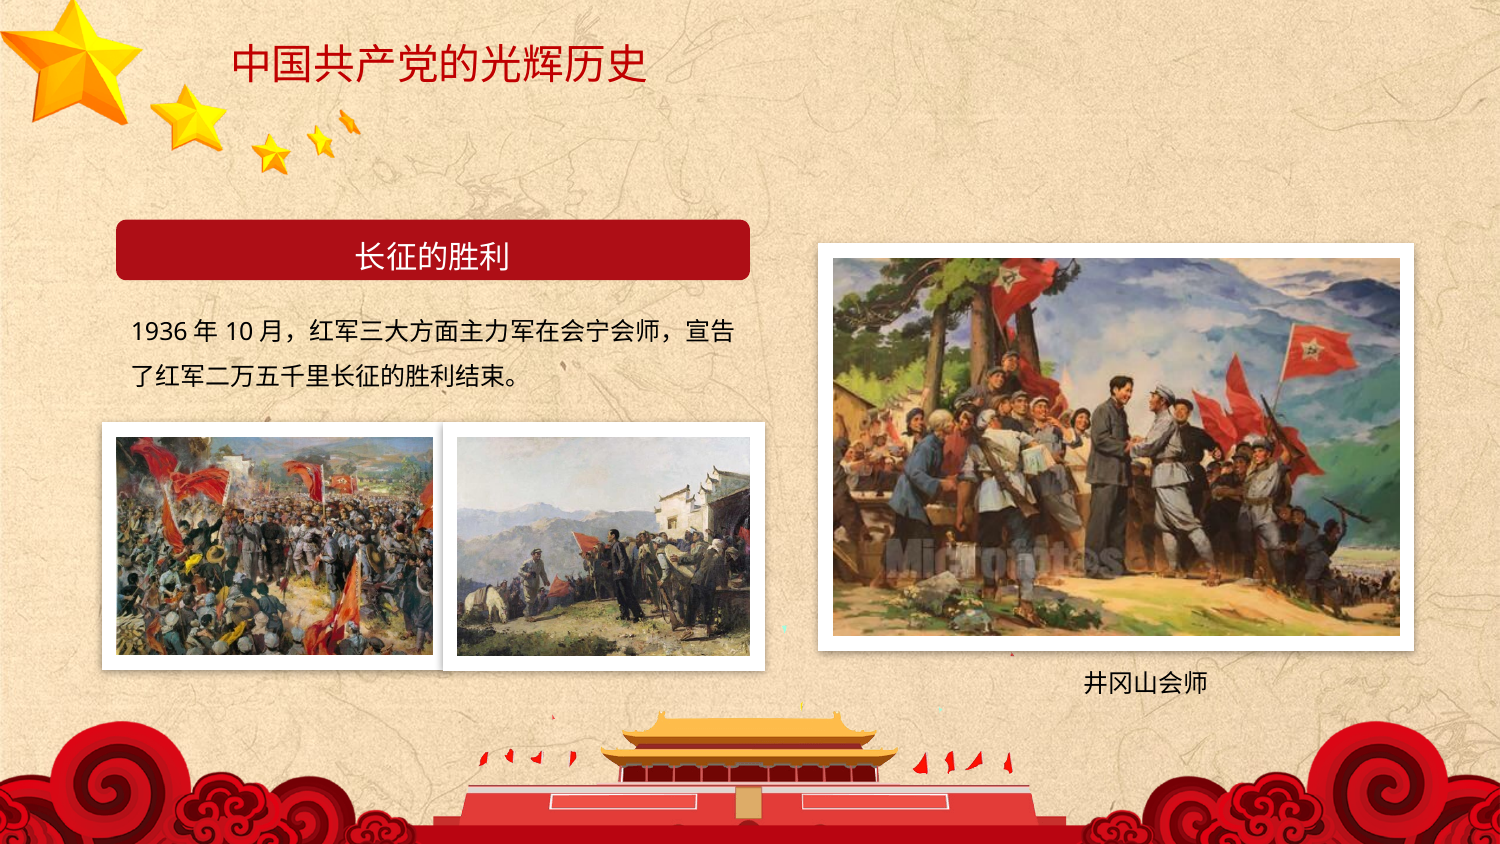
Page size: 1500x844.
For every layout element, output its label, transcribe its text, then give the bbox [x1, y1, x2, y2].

text_box 井冈山会师 [992, 652, 1300, 706]
text_box 1936年10月，红军三大方面主力军在会宁会师，宣告了红军二万五千里长征的胜利结束。 [116, 293, 750, 398]
text_box [114, 217, 753, 283]
picture [0, 0, 1500, 844]
text_box 长征的胜利 [338, 210, 528, 282]
